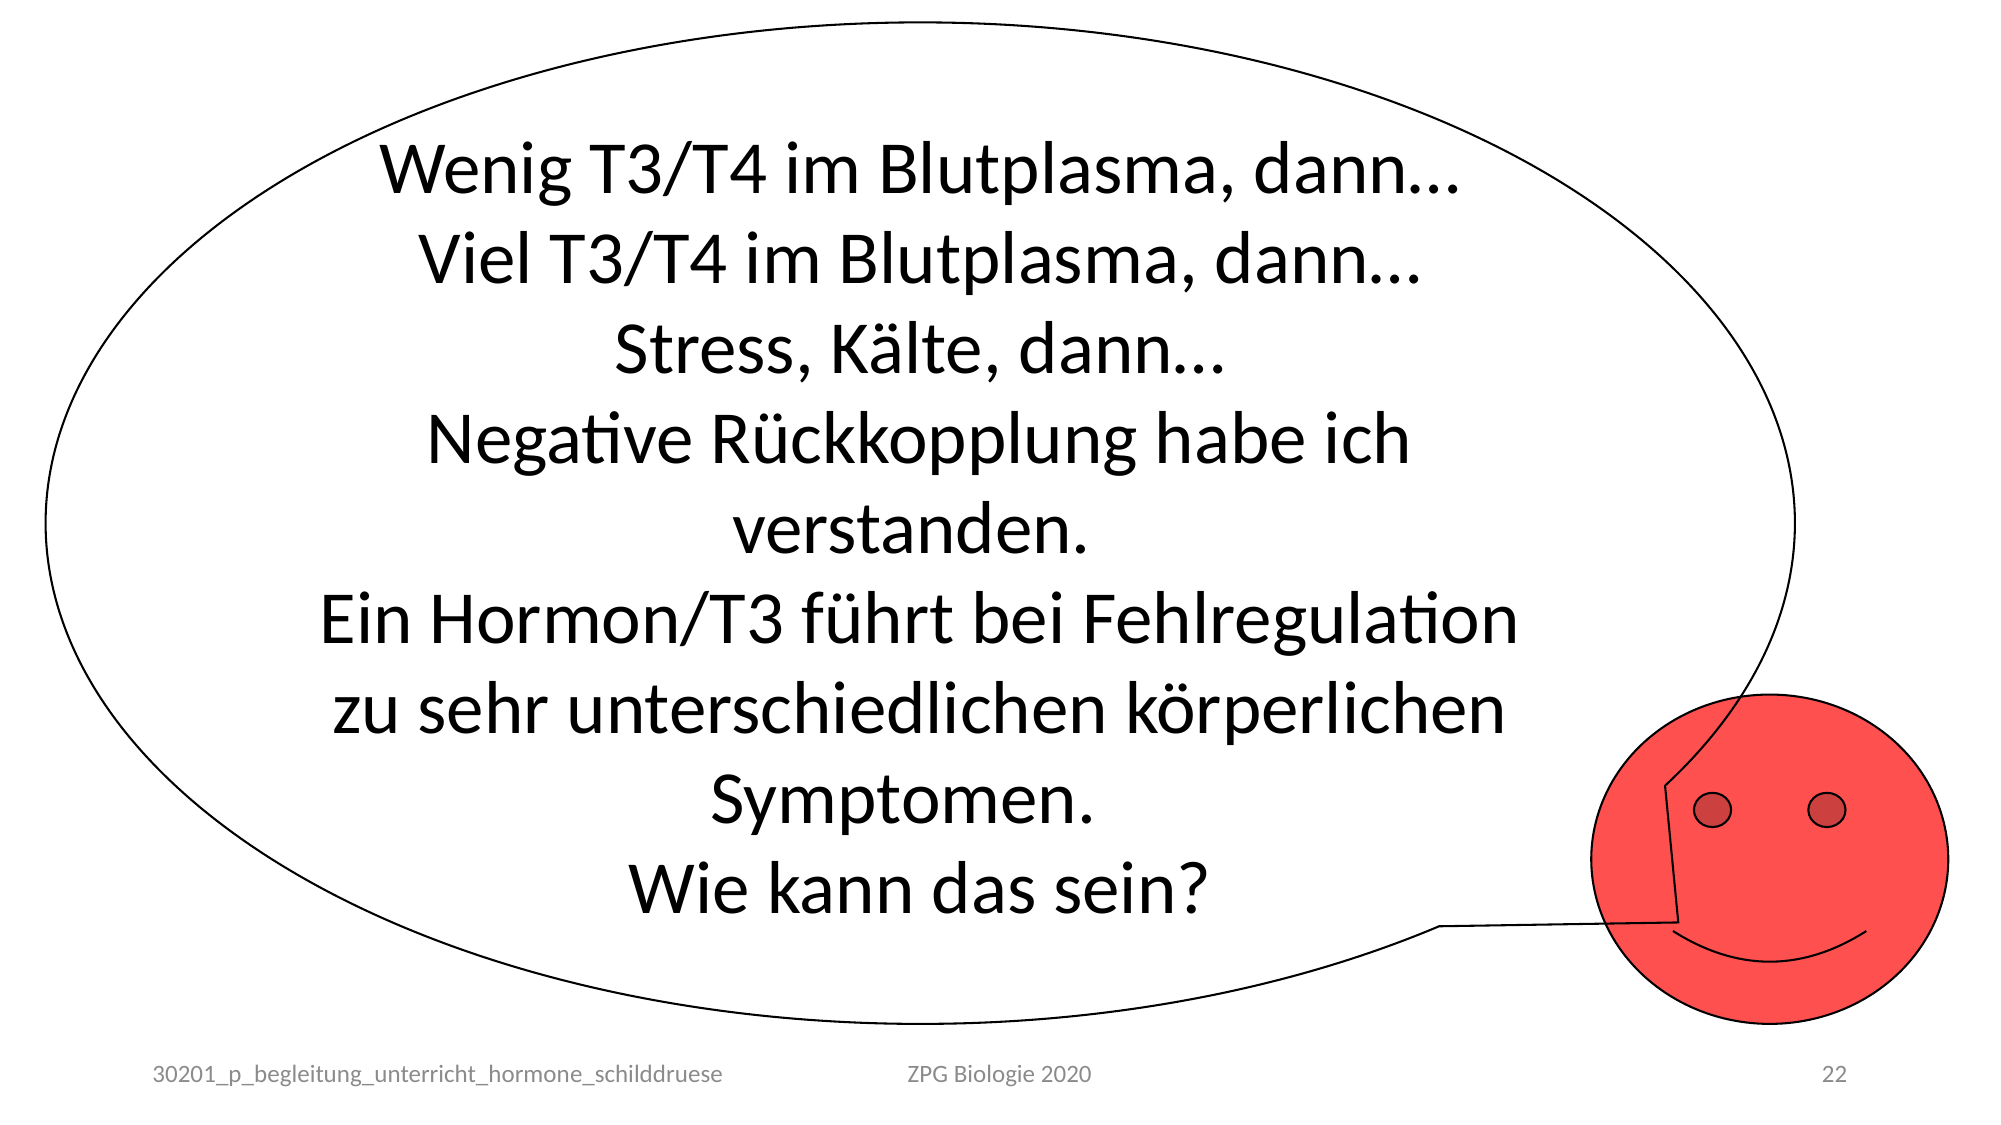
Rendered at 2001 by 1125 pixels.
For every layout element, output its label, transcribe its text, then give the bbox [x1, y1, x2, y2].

slide_number 22 [1412, 1042, 1863, 1103]
slide_number 30201_p_begleitung_unterricht_hormone_schilddruese [137, 1042, 662, 1103]
text_box Wenig T3/T4 im Blutplasma, dann… Viel T3/T4 im Blutplasma, dann… Stress, Kälte, dann… Negative Rückkopplung habe ich verstanden. Ein Hormon/T3 führt bei Fehlregulation zu sehr unterschiedlichen körperlichen Symptomen. Wie kann das sein? [44, 21, 1796, 1025]
footer ZPG Biologie 2020 [662, 1042, 1338, 1103]
text_box [1605, 693, 1950, 1025]
